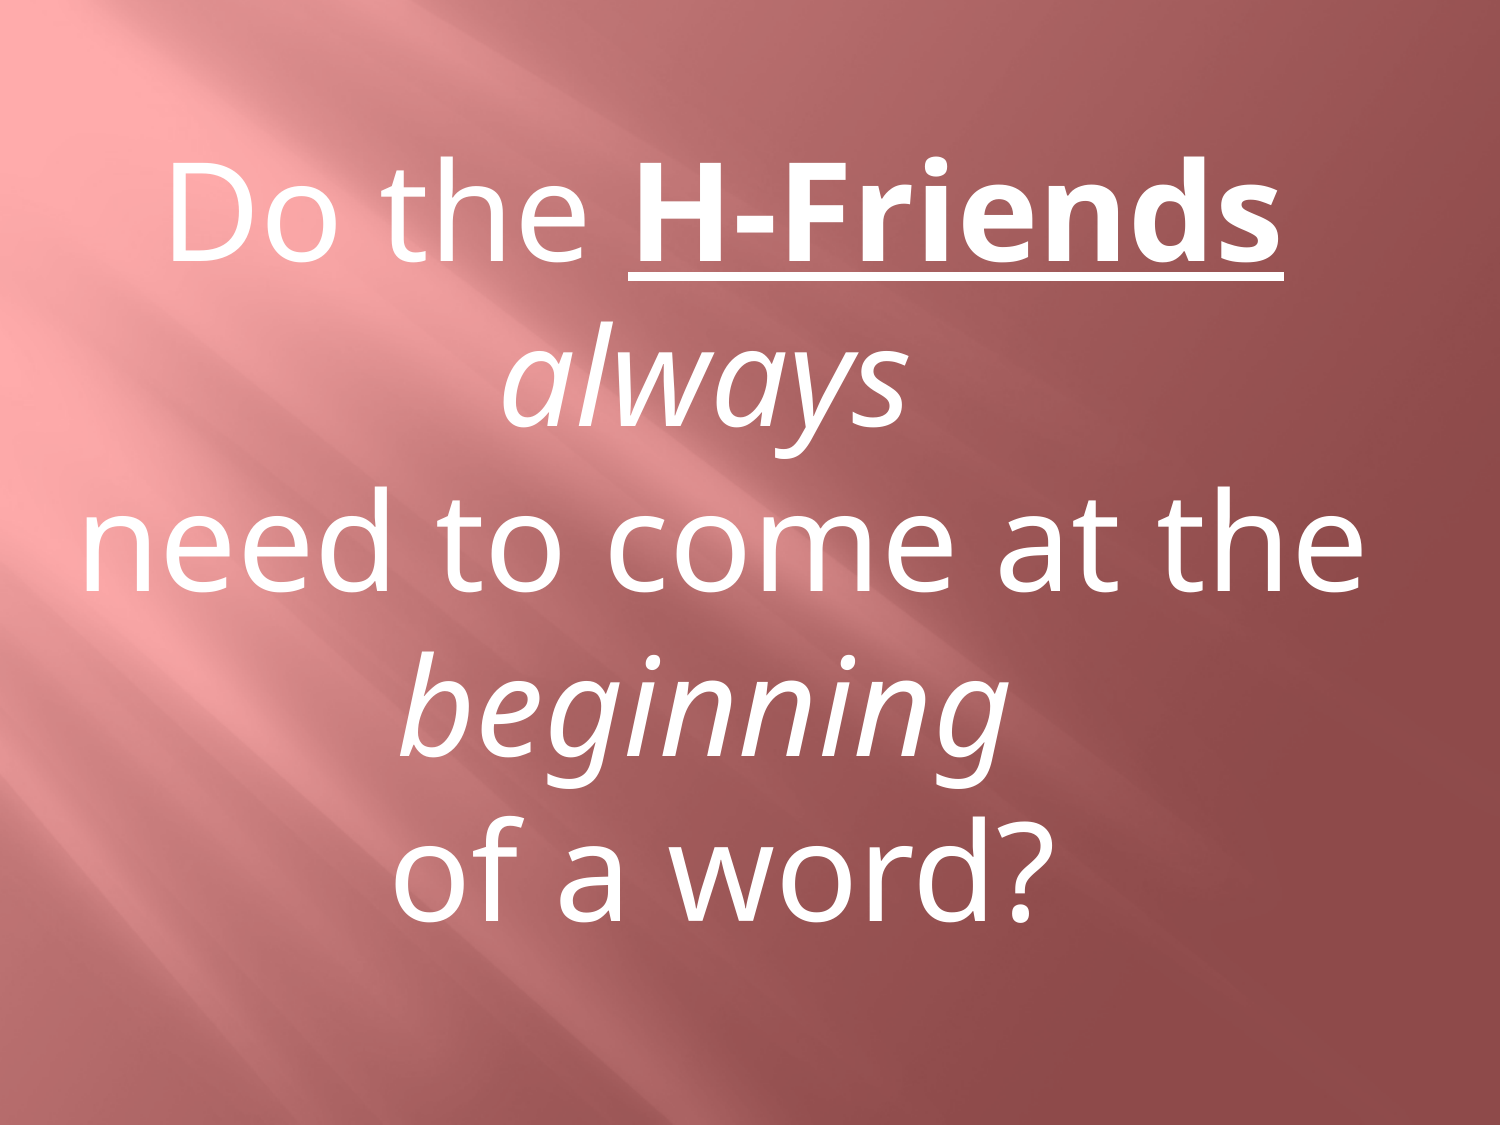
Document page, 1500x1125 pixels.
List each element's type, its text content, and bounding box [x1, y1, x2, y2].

text_box Do the H-Friends always need to come at the beginning of a word? [46, 116, 1399, 956]
